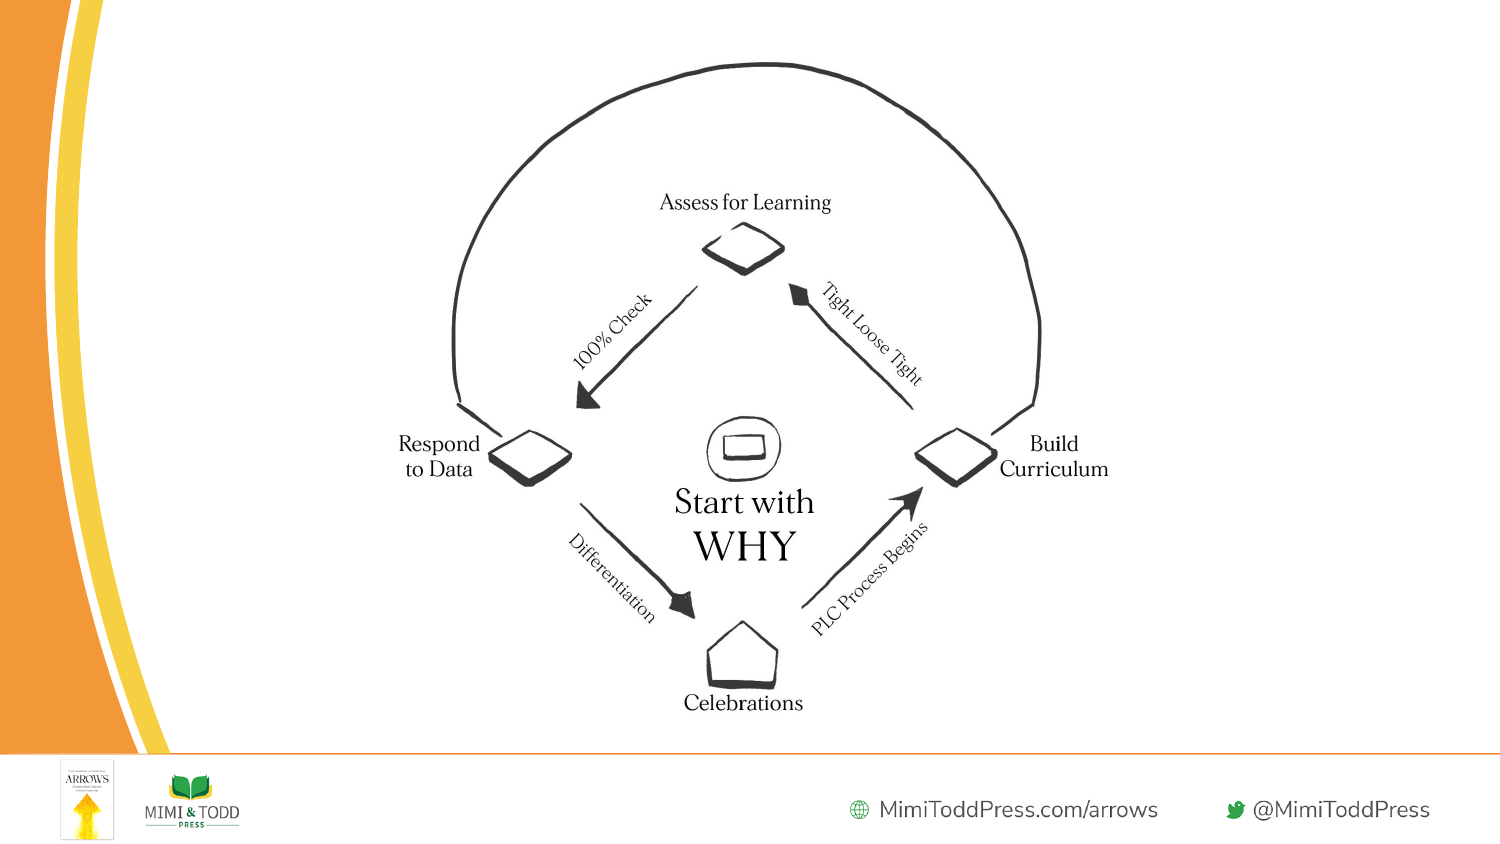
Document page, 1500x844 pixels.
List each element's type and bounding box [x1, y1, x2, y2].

picture [0, 753, 1500, 844]
picture [252, 35, 1248, 743]
